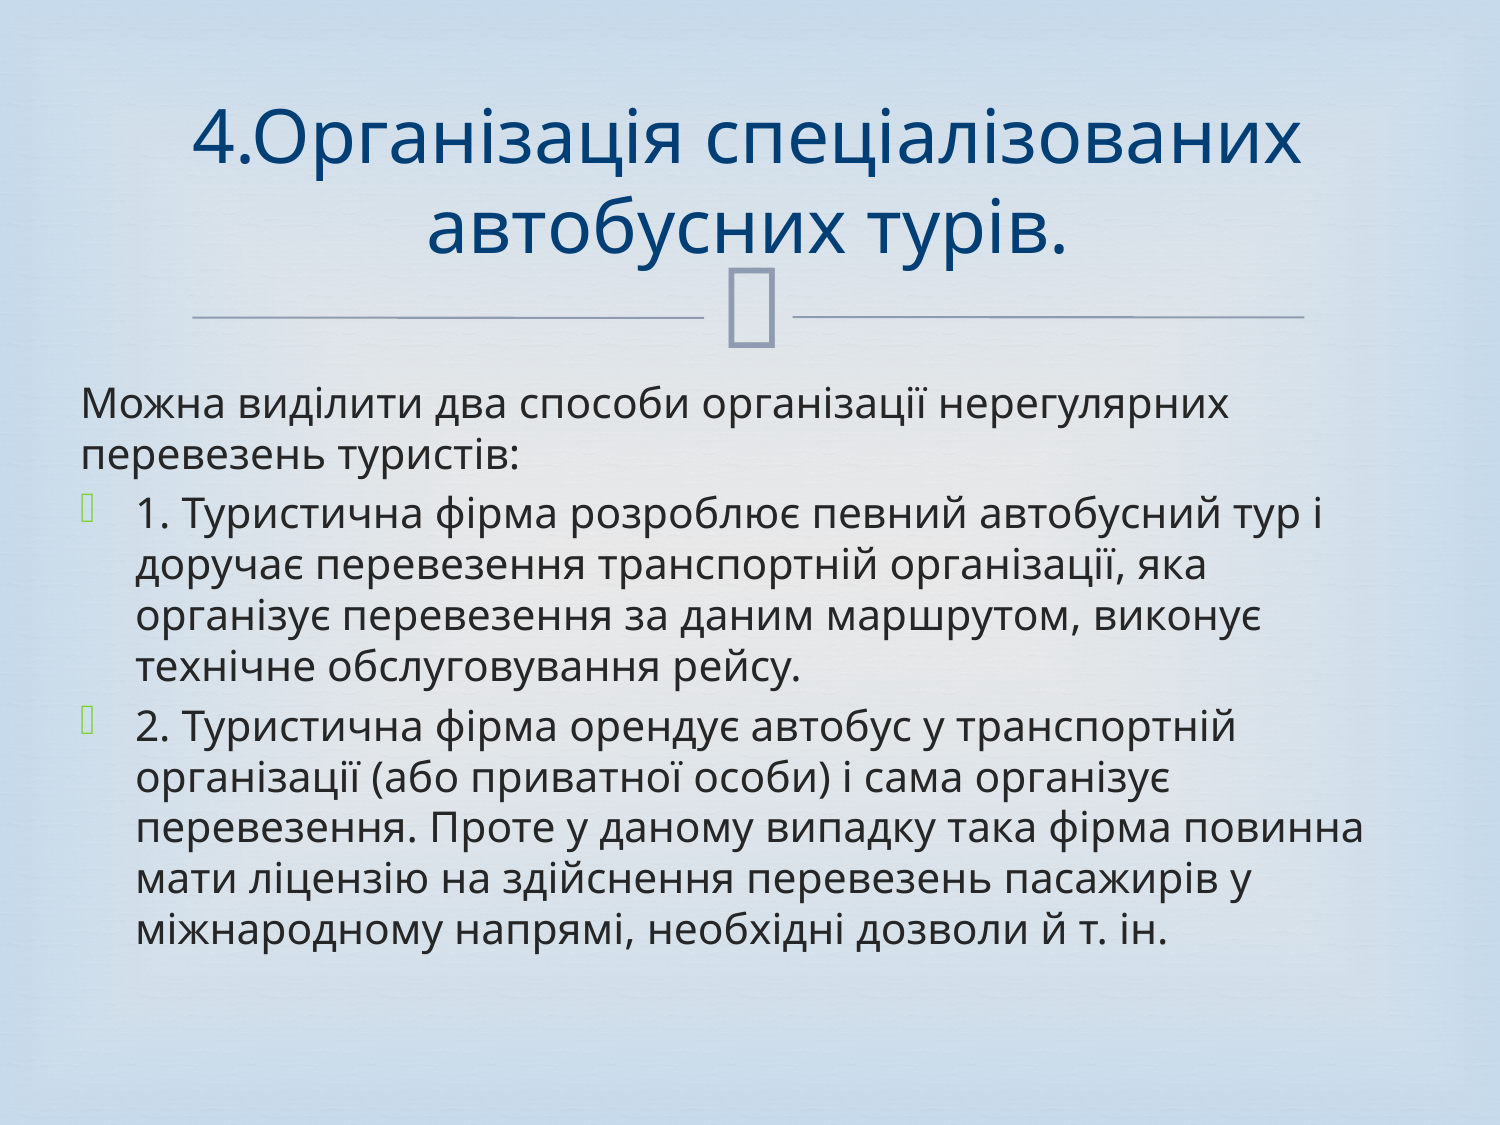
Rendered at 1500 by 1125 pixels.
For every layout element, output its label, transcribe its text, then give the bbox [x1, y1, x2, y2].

list Можна виділити два способи організації нерегулярних перевезень туристів: 1. Туристична фірма розроблює певний автобусний тур і доручає перевезення транспортній організації, яка організує перевезення за даним маршрутом, виконує технічне обслуговування рейсу. 2. Туристична фірма орендує автобус у транспортній організації (або приватної особи) і сама організує перевезення. Проте у даному випадку така фірма повинна мати ліцензію на здійснення перевезень пасажирів у міжнародному напрямі, необхідні дозволи й т. ін. [64, 368, 1412, 1005]
title 4.Організація спеціалізованих автобусних турів. [112, 137, 1385, 311]
